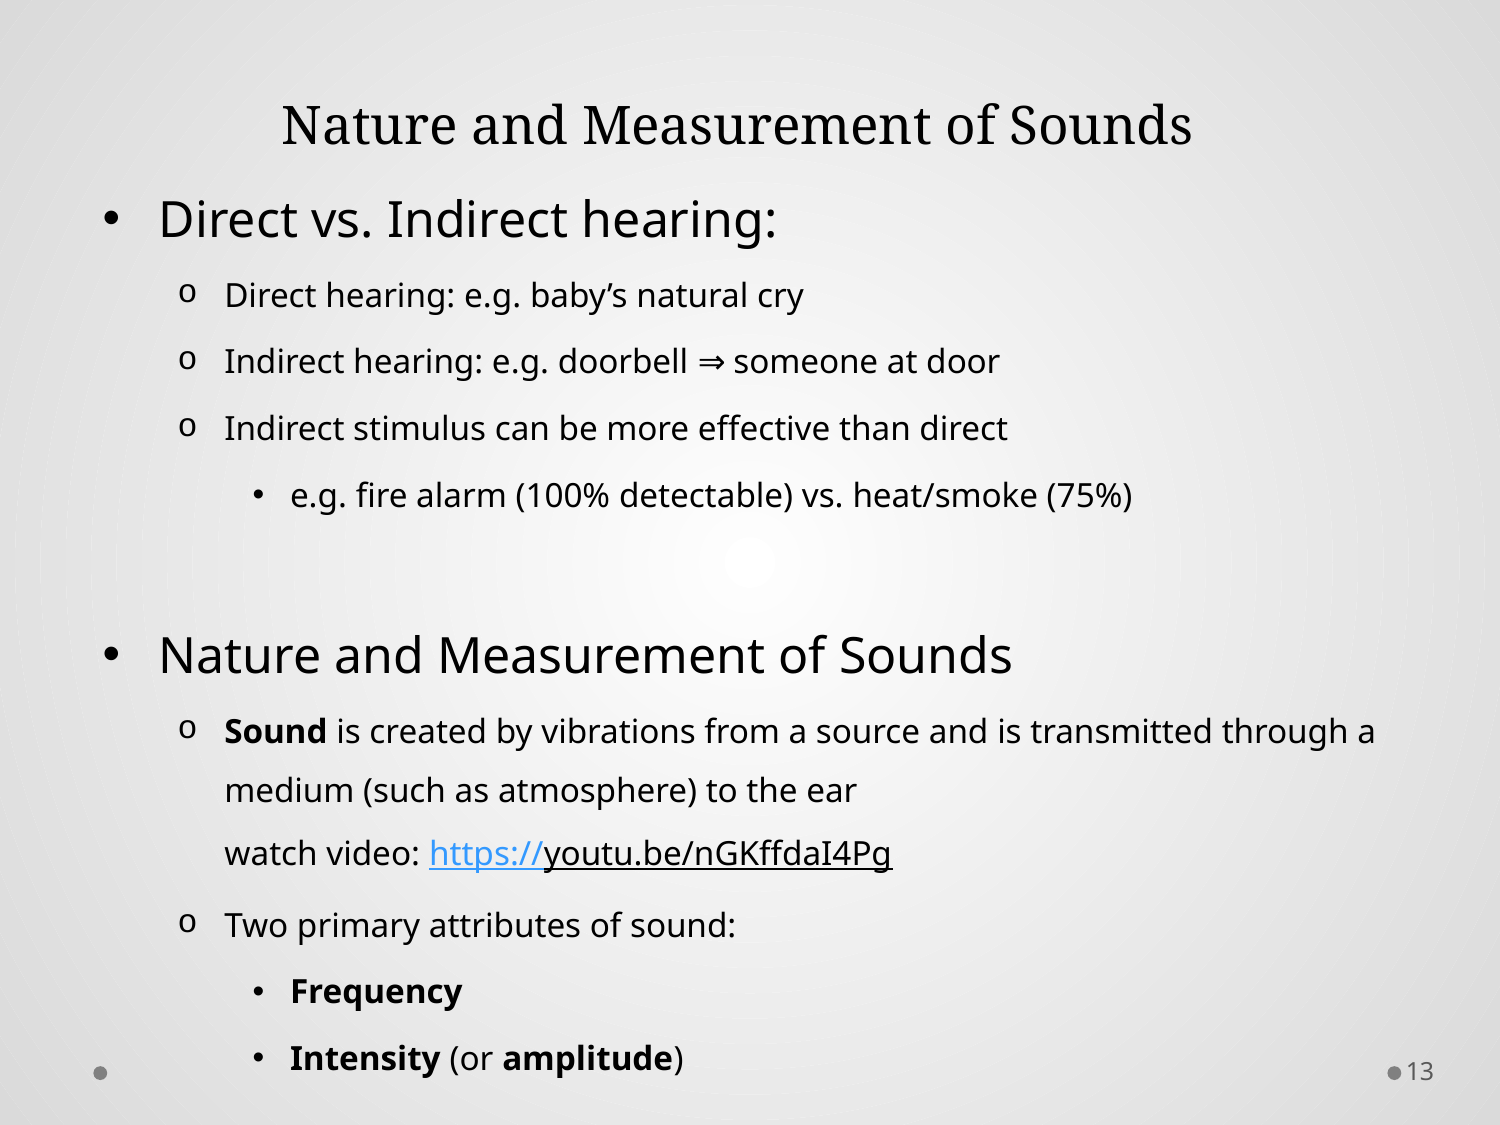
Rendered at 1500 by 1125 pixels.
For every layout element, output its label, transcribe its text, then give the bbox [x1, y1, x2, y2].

title Nature and Measurement of Sounds [62, 62, 1413, 163]
slide_number 13 [1401, 1042, 1494, 1103]
list Direct vs. Indirect hearing: Direct hearing: e.g. baby’s natural cry Indirect hearing: e.g. doorbell ⇒ someone at door Indirect stimulus can be more effective than direct e.g. fire alarm (100% detectable) vs. heat/smoke (75%) Nature and Measurement of Sounds Sound is created by vibrations from a source and is transmitted through a medium (such as atmosphere) to the ear watch video: https://youtu.be/nGKffdaI4Pg Two primary attributes of sound: Frequency Intensity (or amplitude) [87, 149, 1438, 1125]
